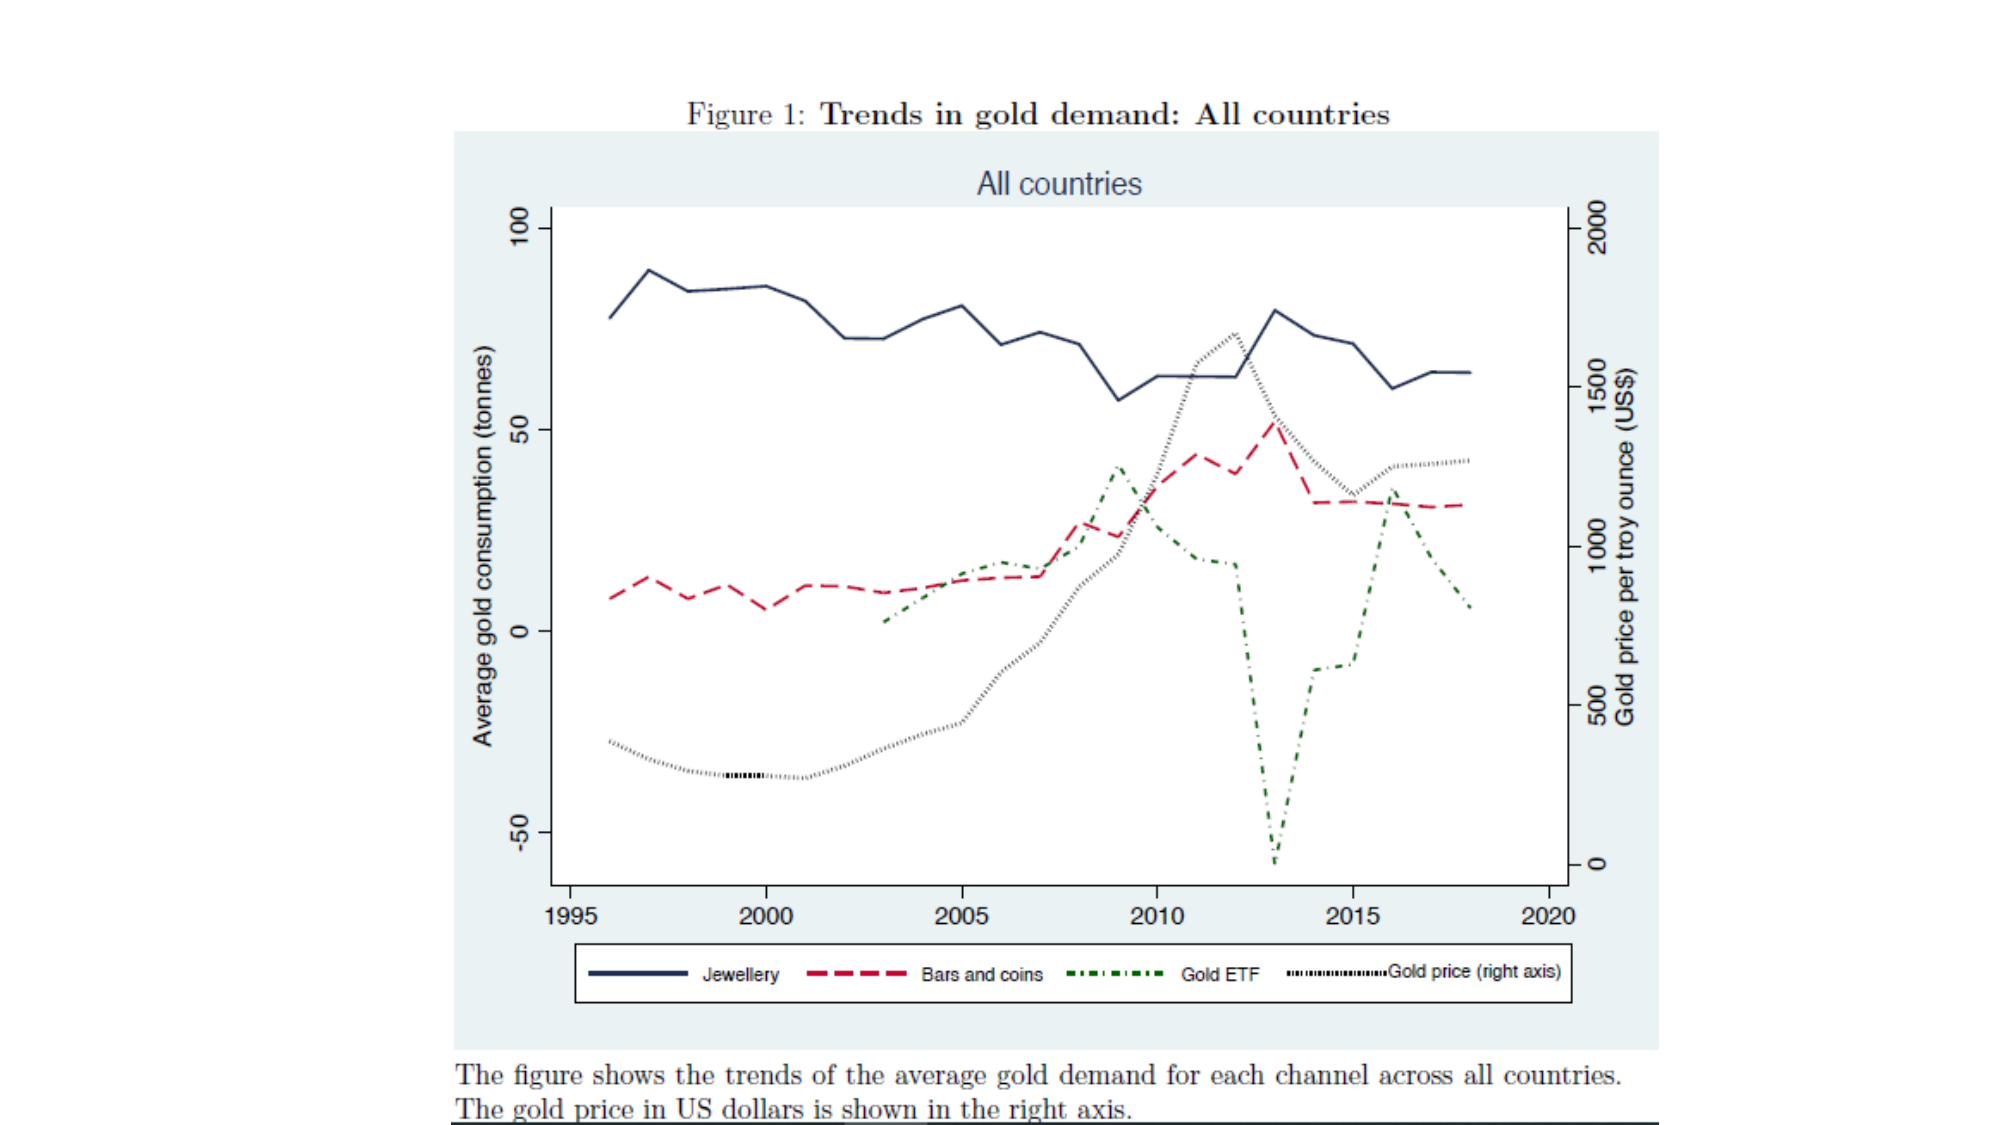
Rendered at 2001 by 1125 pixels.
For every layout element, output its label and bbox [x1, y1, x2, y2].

picture [451, 92, 1659, 1125]
